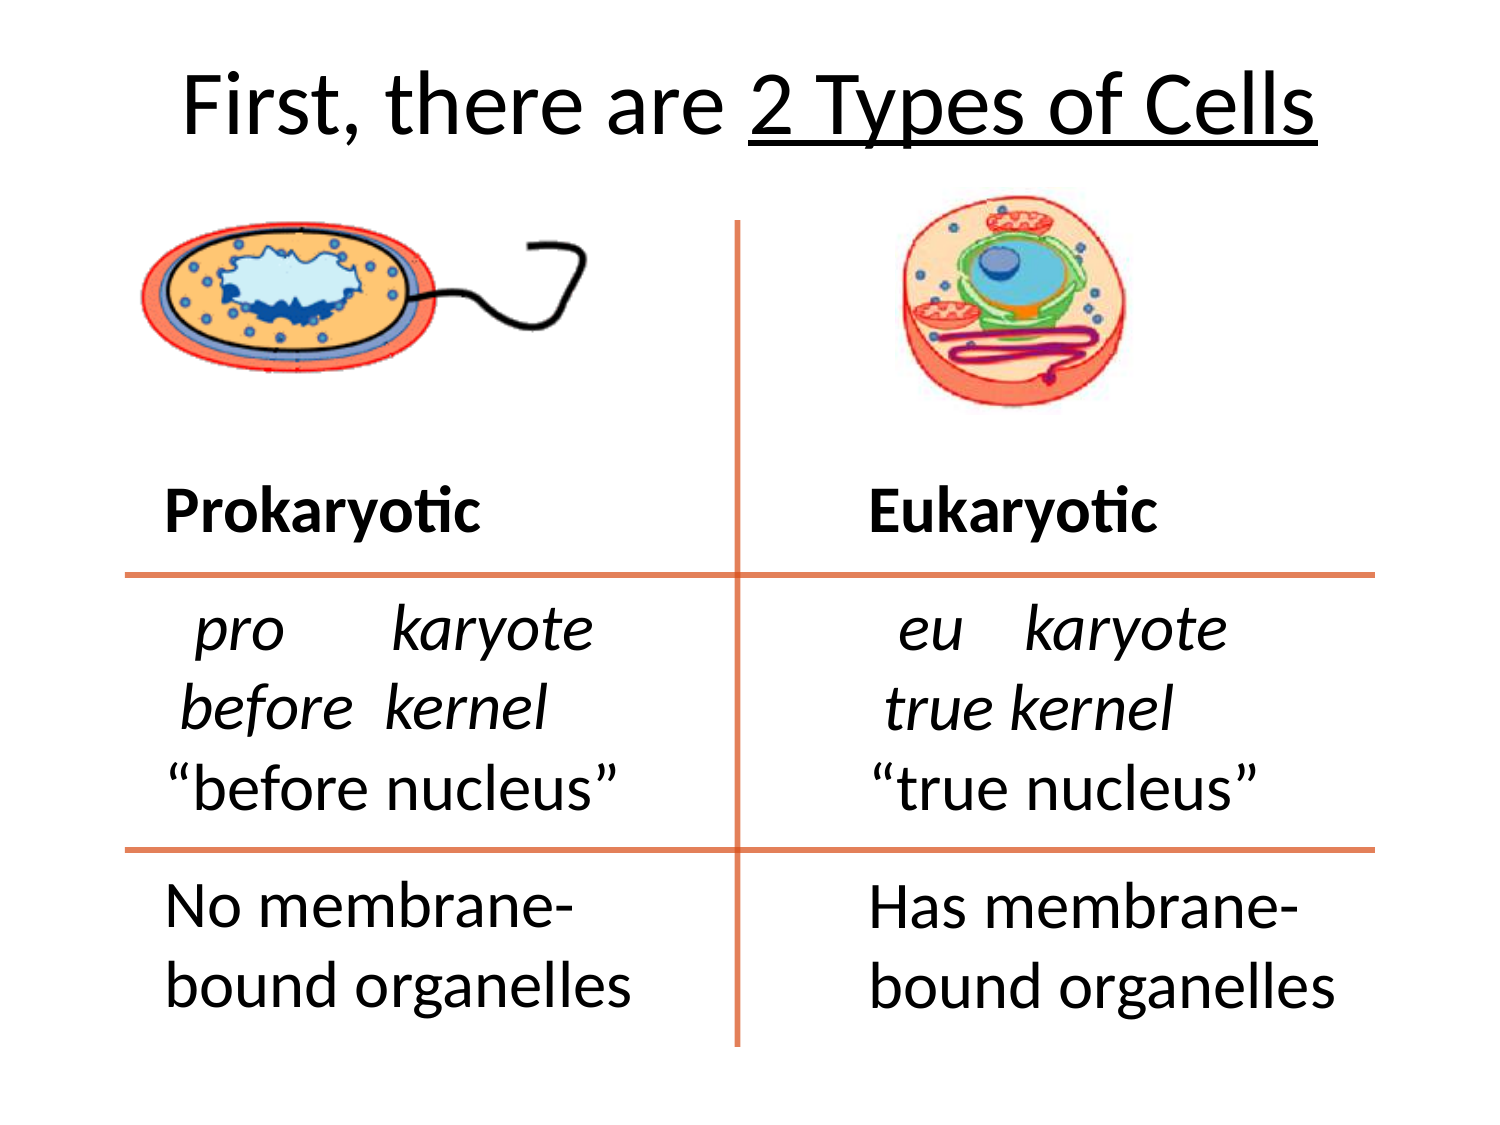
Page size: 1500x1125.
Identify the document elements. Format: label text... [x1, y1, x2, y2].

title First, there are 2 Types of Cells [75, 3, 1425, 192]
picture [895, 187, 1134, 416]
text_box Prokaryotic pro karyote before kernel “before nucleus” No membrane- bound organelles [149, 458, 675, 572]
list Eukaryotic eu karyote true kernel “true nucleus” Has membrane- bound organelles [853, 458, 1454, 1046]
picture [137, 219, 593, 383]
text_box Prokaryotic pro karyote before kernel “before nucleus” No membrane- bound organelles [149, 584, 675, 847]
text_box Prokaryotic pro karyote before kernel “before nucleus” No membrane- bound organelles [149, 859, 675, 1029]
